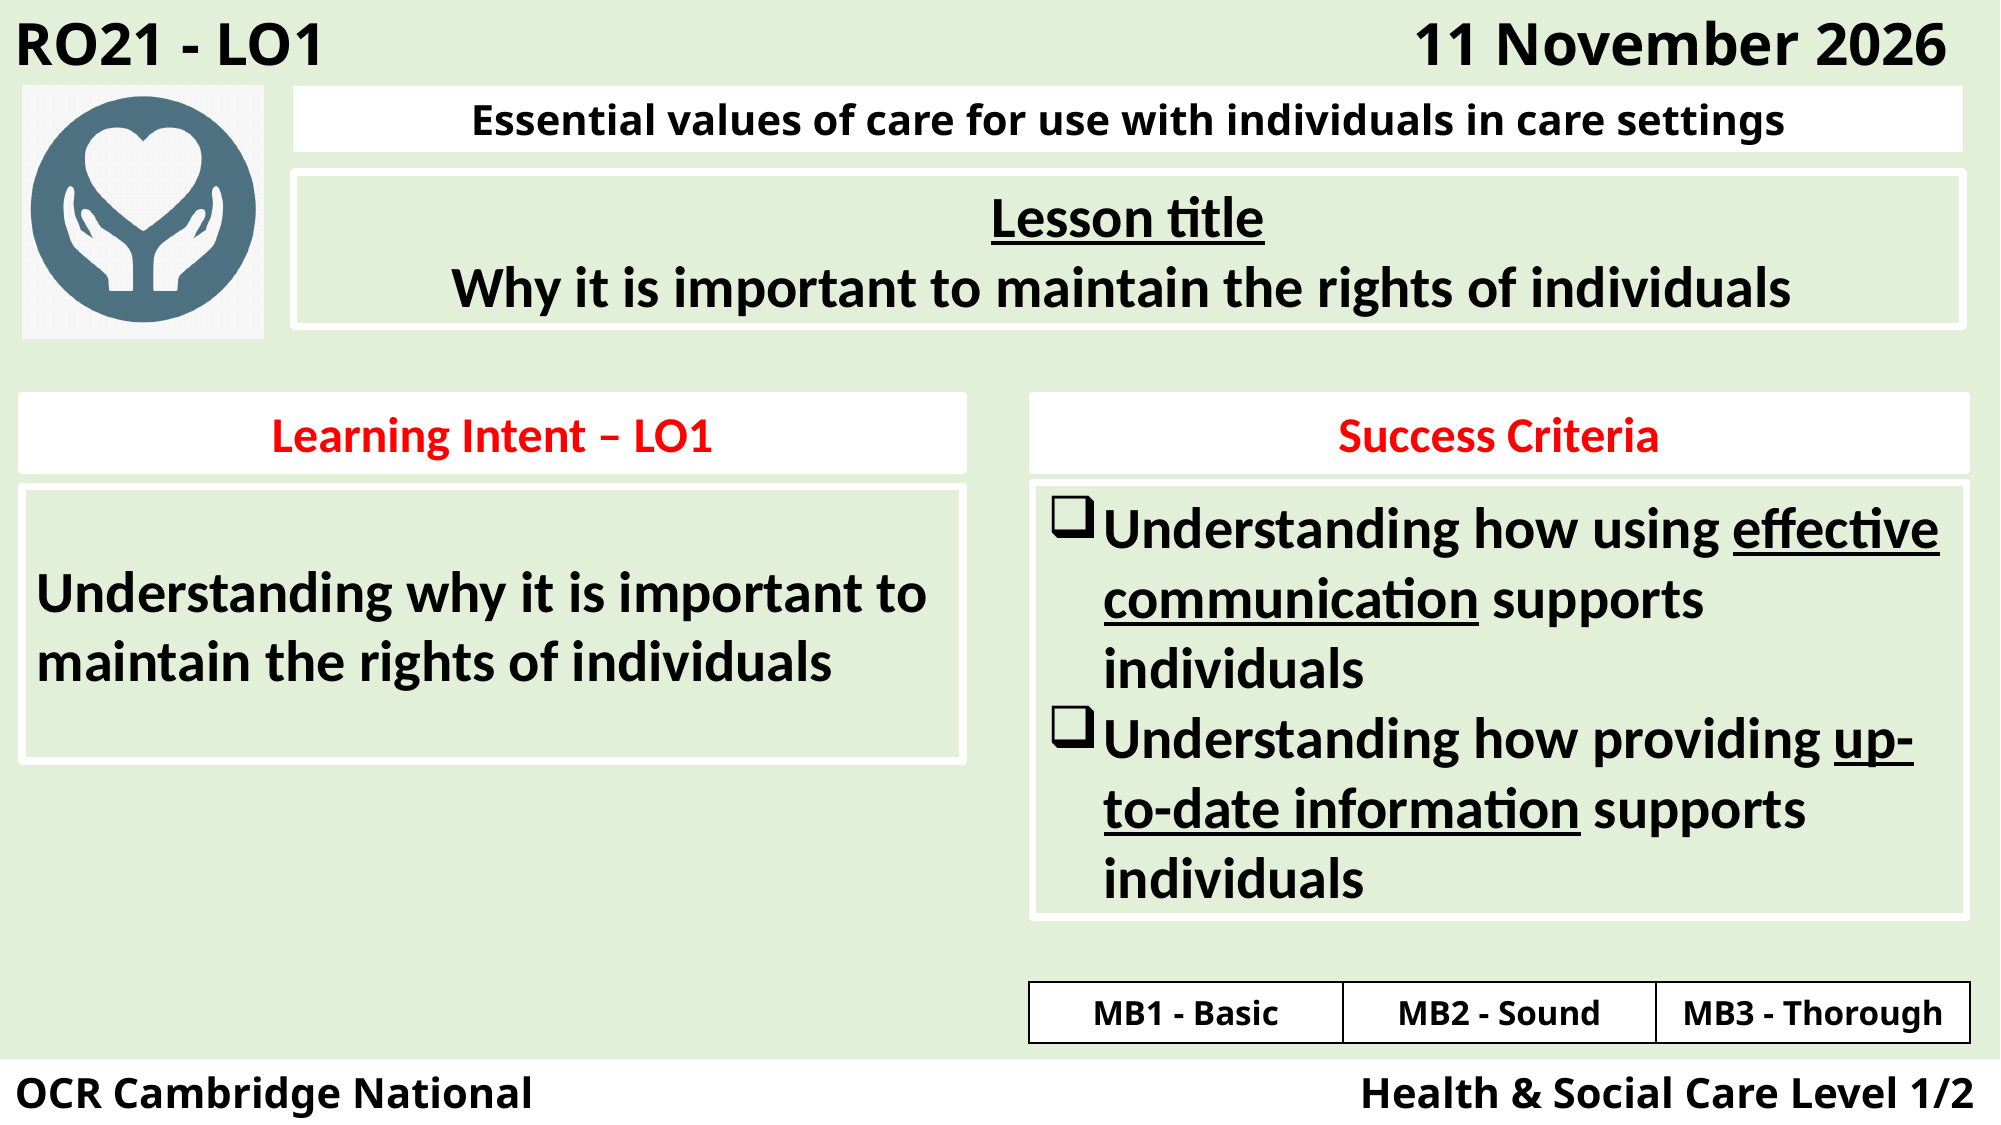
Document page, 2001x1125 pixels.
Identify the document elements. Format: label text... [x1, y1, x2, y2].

text_box Health & Social Care Level 1/2 [873, 1059, 2000, 1125]
table_header MB2 - Sound [1344, 983, 1655, 1042]
text_box Lesson title Why it is important to maintain the rights of individuals [293, 171, 1963, 327]
text_box Learning Intent – LO1 [21, 395, 964, 470]
text_box Understanding how using effective communication supports individuals Understanding how providing up-to-date information supports individuals [1032, 482, 1967, 918]
text_box RO21 - LO1 [0, 0, 398, 85]
text_box Understanding why it is important to maintain the rights of individuals [21, 486, 964, 761]
table_header MB1 - Basic [1030, 983, 1342, 1042]
text_box Essential values of care for use with individuals in care settings [293, 86, 1963, 152]
text_box Success Criteria [1032, 395, 1967, 470]
text_box OCR Cambridge National [0, 1059, 873, 1125]
table_header MB3 - Thorough [1657, 983, 1969, 1042]
picture [22, 85, 264, 339]
text_box 17 September 2020 [1205, 0, 1964, 94]
